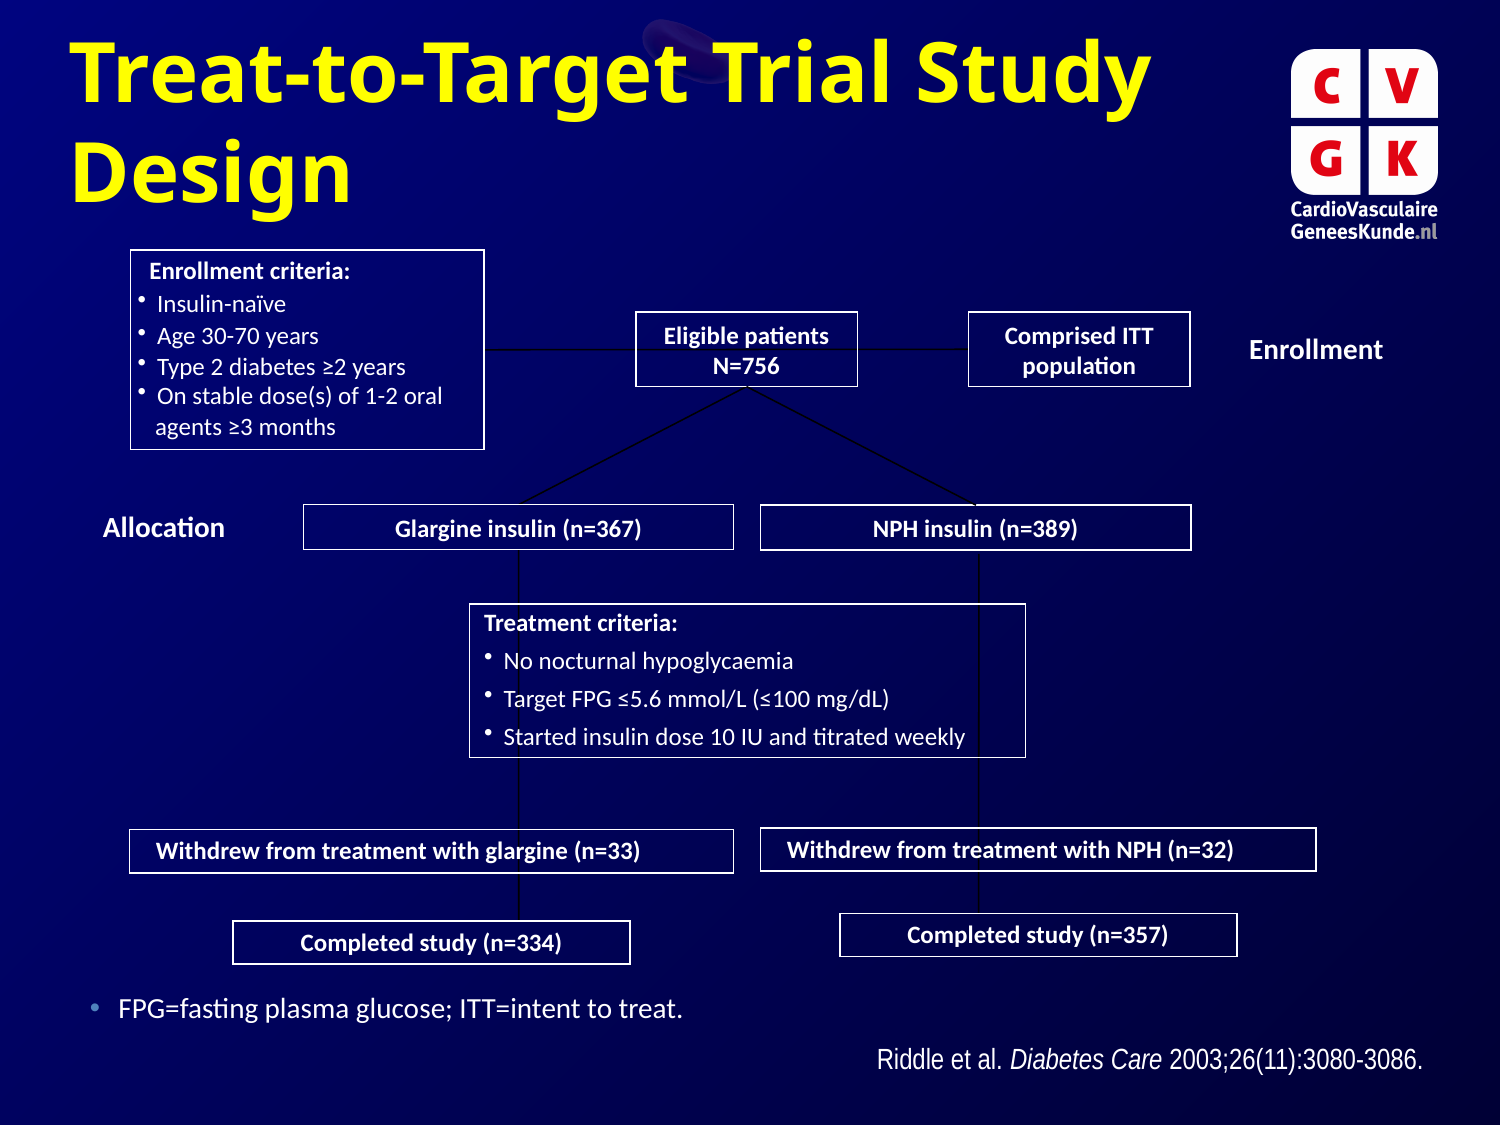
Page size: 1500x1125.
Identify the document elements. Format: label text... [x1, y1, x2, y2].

text_box Treat-to-Target Trial Study Design [54, 25, 1275, 213]
text_box FPG=fasting plasma glucose; ITT=intent to treat. [74, 982, 970, 1033]
picture [1291, 49, 1438, 239]
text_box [102, 249, 1398, 966]
text_box Riddle et al. Diabetes Care 2003;26(11):3080-3086. [824, 1032, 1439, 1083]
